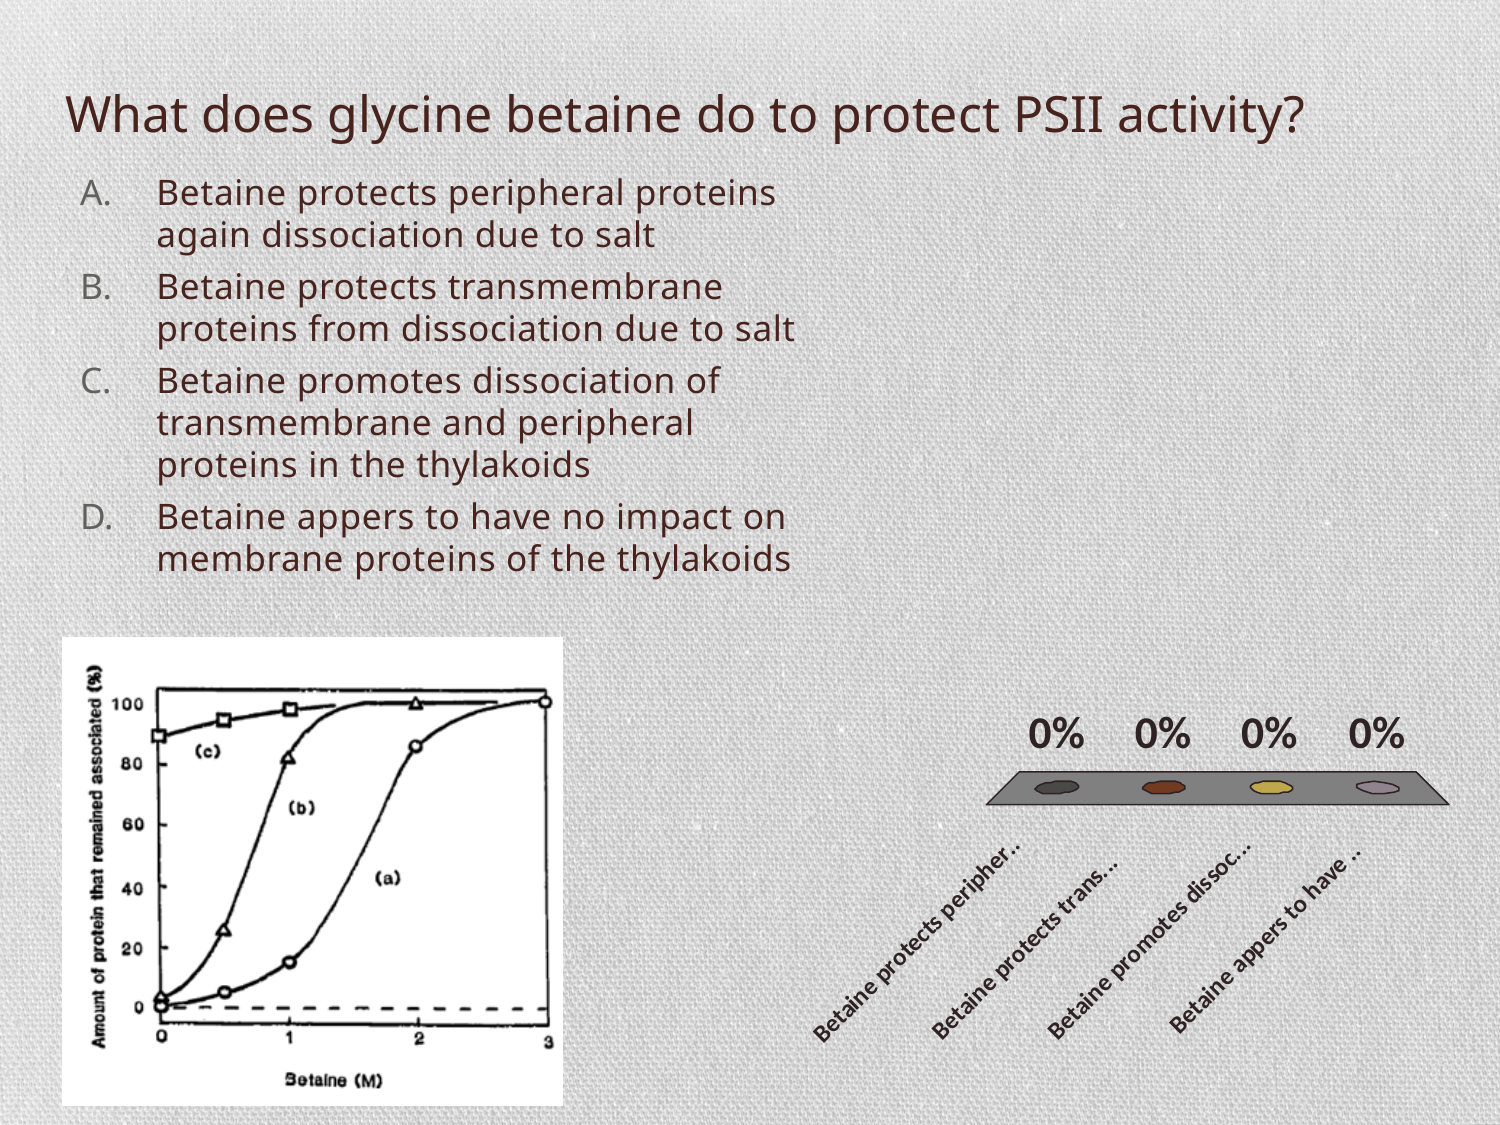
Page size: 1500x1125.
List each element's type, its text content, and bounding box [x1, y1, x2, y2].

list Betaine protects peripheral proteins again dissociation due to salt Betaine protects transmembrane proteins from dissociation due to salt Betaine promotes dissociation of transmembrane and peripheral proteins in the thylakoids Betaine appers to have no impact on membrane proteins of the thylakoids [64, 162, 815, 675]
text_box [739, 262, 1490, 1107]
title What does glycine betaine do to protect PSII activity? [50, 24, 1460, 150]
picture [62, 637, 563, 1106]
